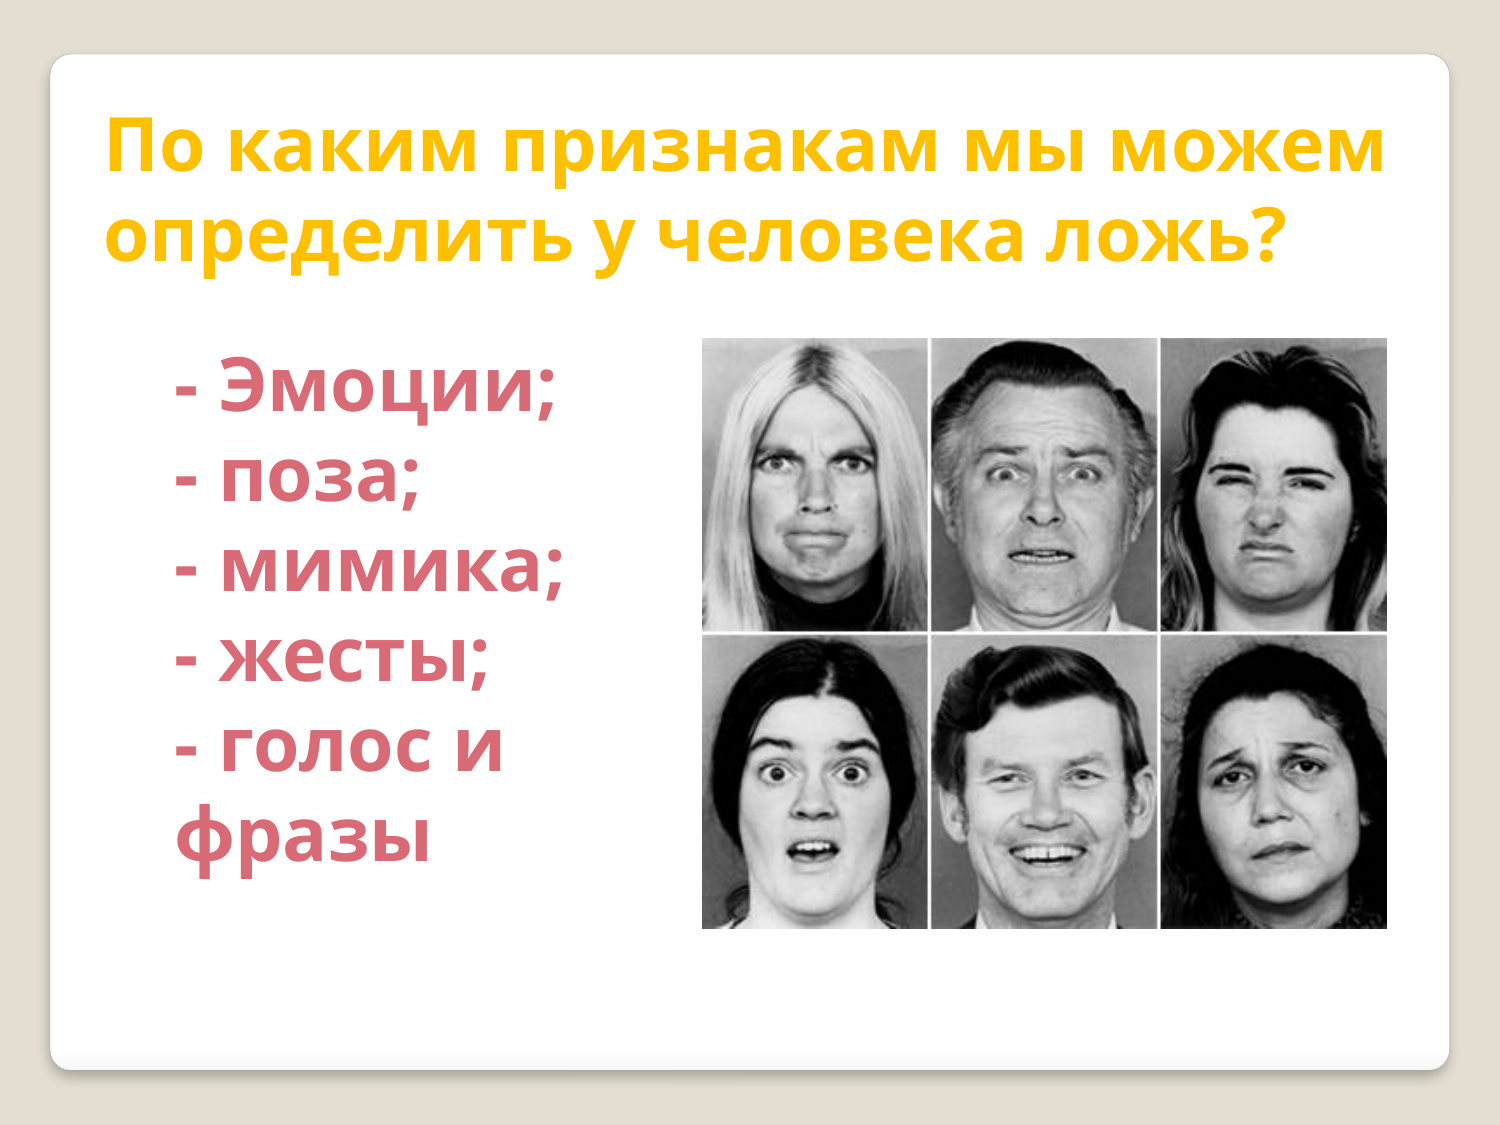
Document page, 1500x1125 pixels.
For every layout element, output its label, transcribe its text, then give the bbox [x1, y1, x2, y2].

text_box По каким признакам мы можем определить у человека ложь? [88, 89, 1500, 284]
text_box - Эмоции; - поза; - мимика; - жесты; - голос и фразы [159, 328, 644, 884]
picture [702, 337, 1387, 929]
